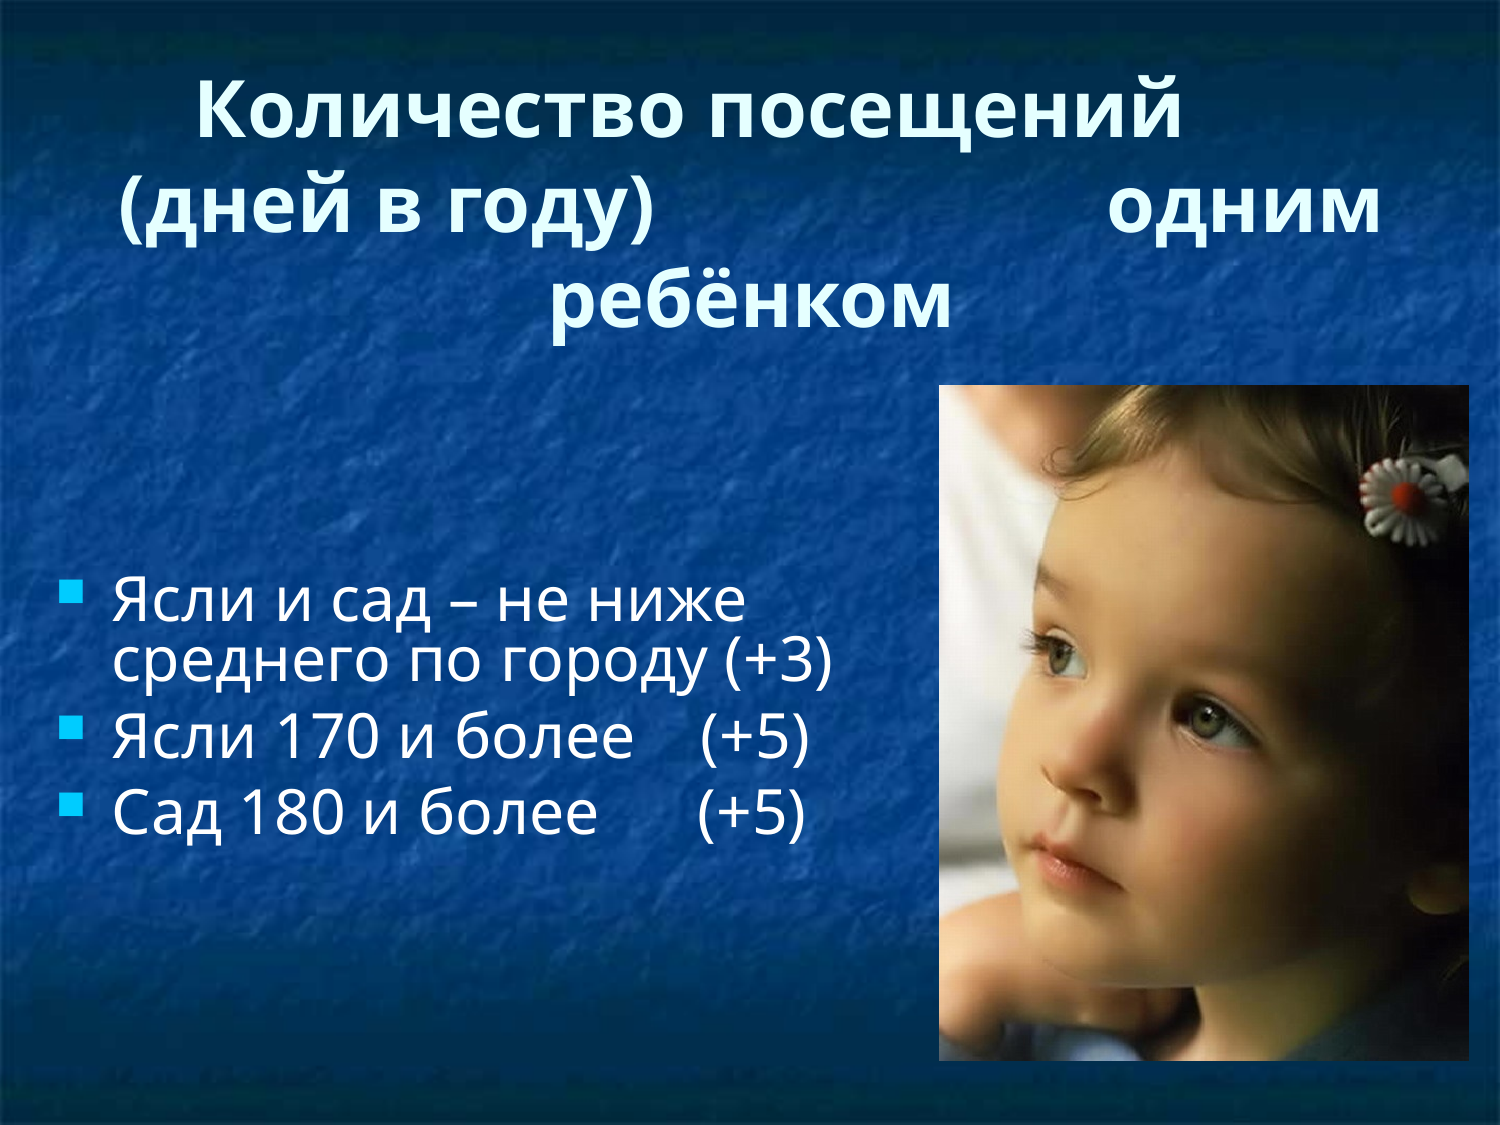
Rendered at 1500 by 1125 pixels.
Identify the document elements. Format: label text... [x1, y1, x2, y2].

picture [0, 0, 1500, 1125]
list Ясли и сад – не ниже среднего по городу (+3) Ясли 170 и более (+5) Сад 180 и более (+5) [40, 479, 857, 906]
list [938, 385, 1469, 1061]
title Количество посещений (дней в году) одним ребёнком [76, 54, 1427, 348]
